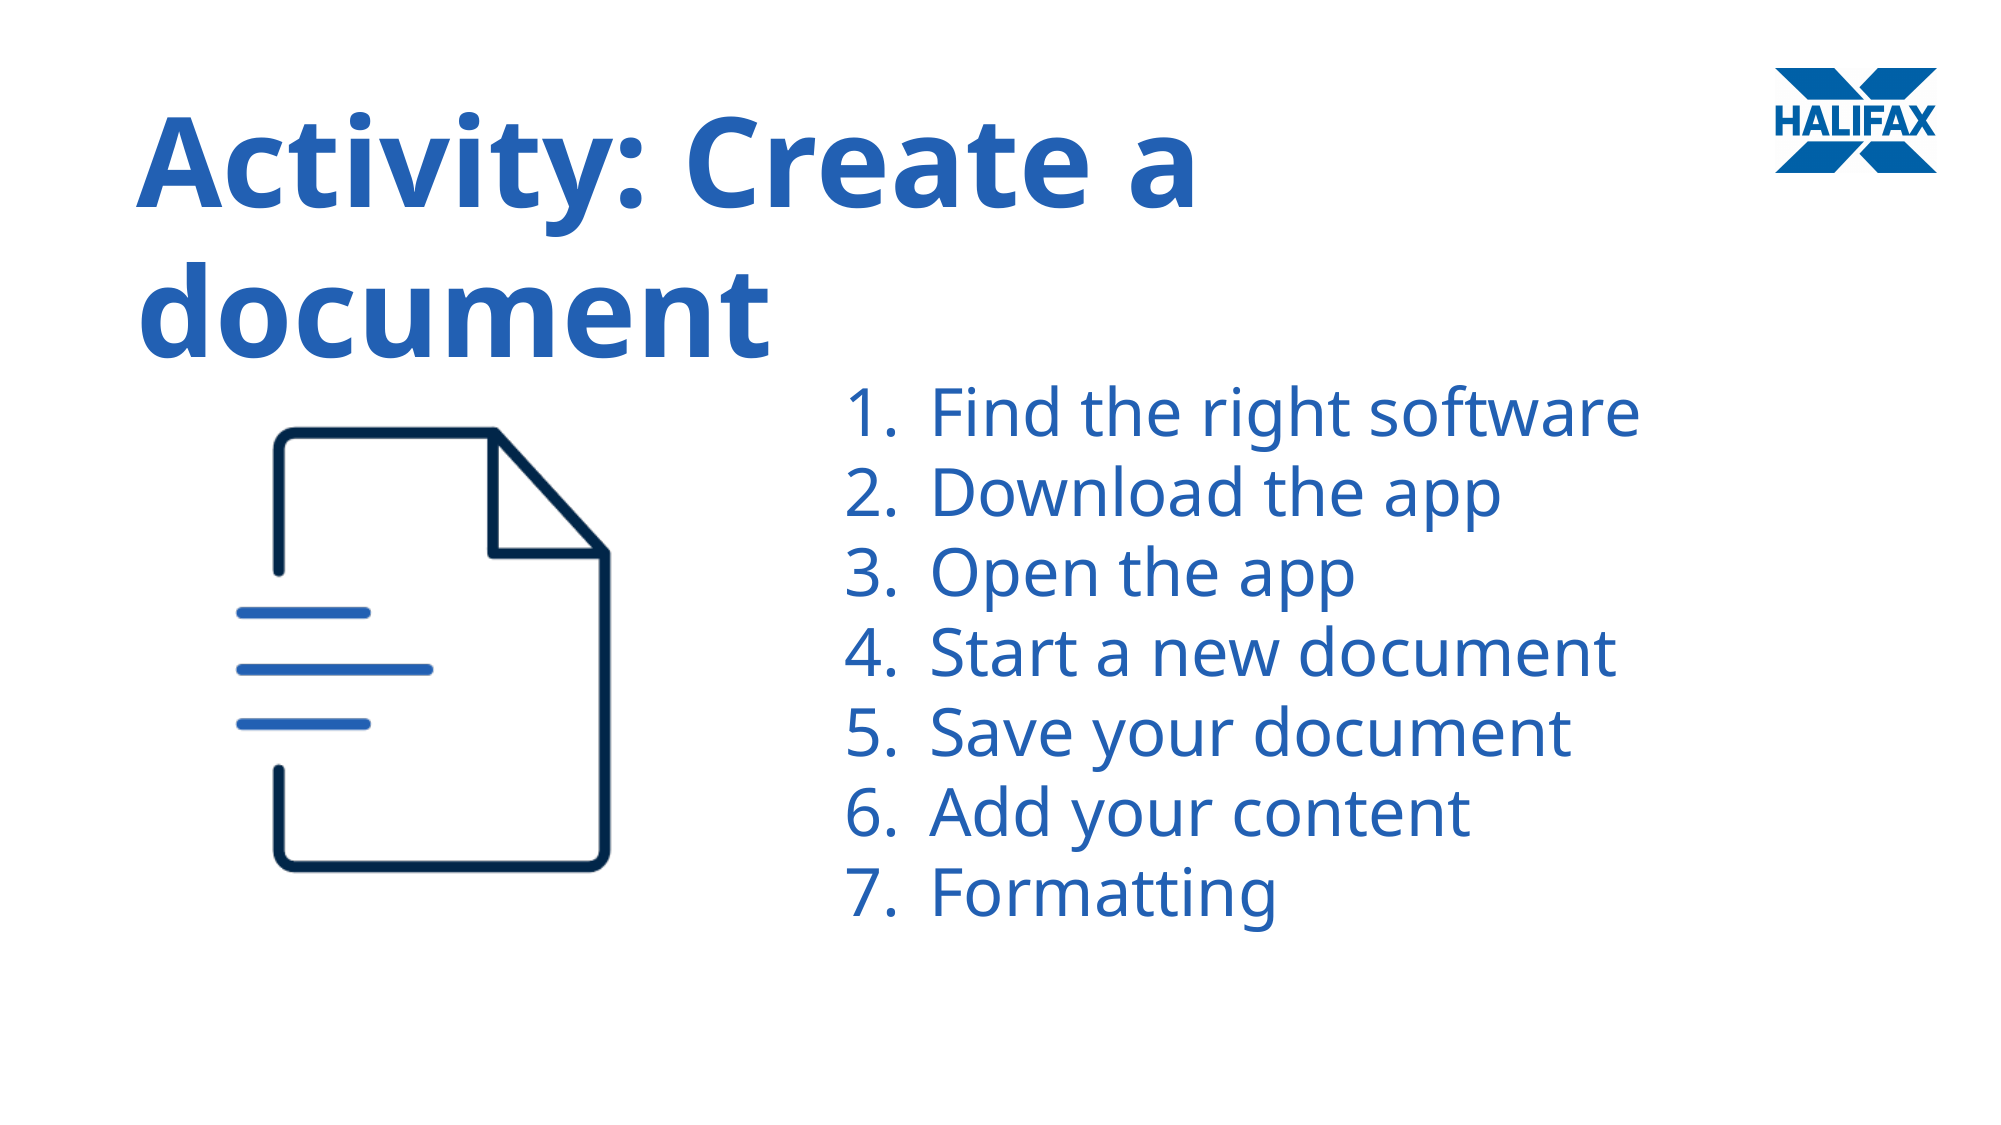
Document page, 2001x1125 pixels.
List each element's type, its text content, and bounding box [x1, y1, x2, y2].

picture [121, 327, 764, 972]
picture [1775, 68, 1937, 173]
list Activity: Create a document [121, 75, 1579, 221]
list Find the right software Download the app Open the app Start a new document Save your document Add your content Formatting [830, 328, 1879, 972]
